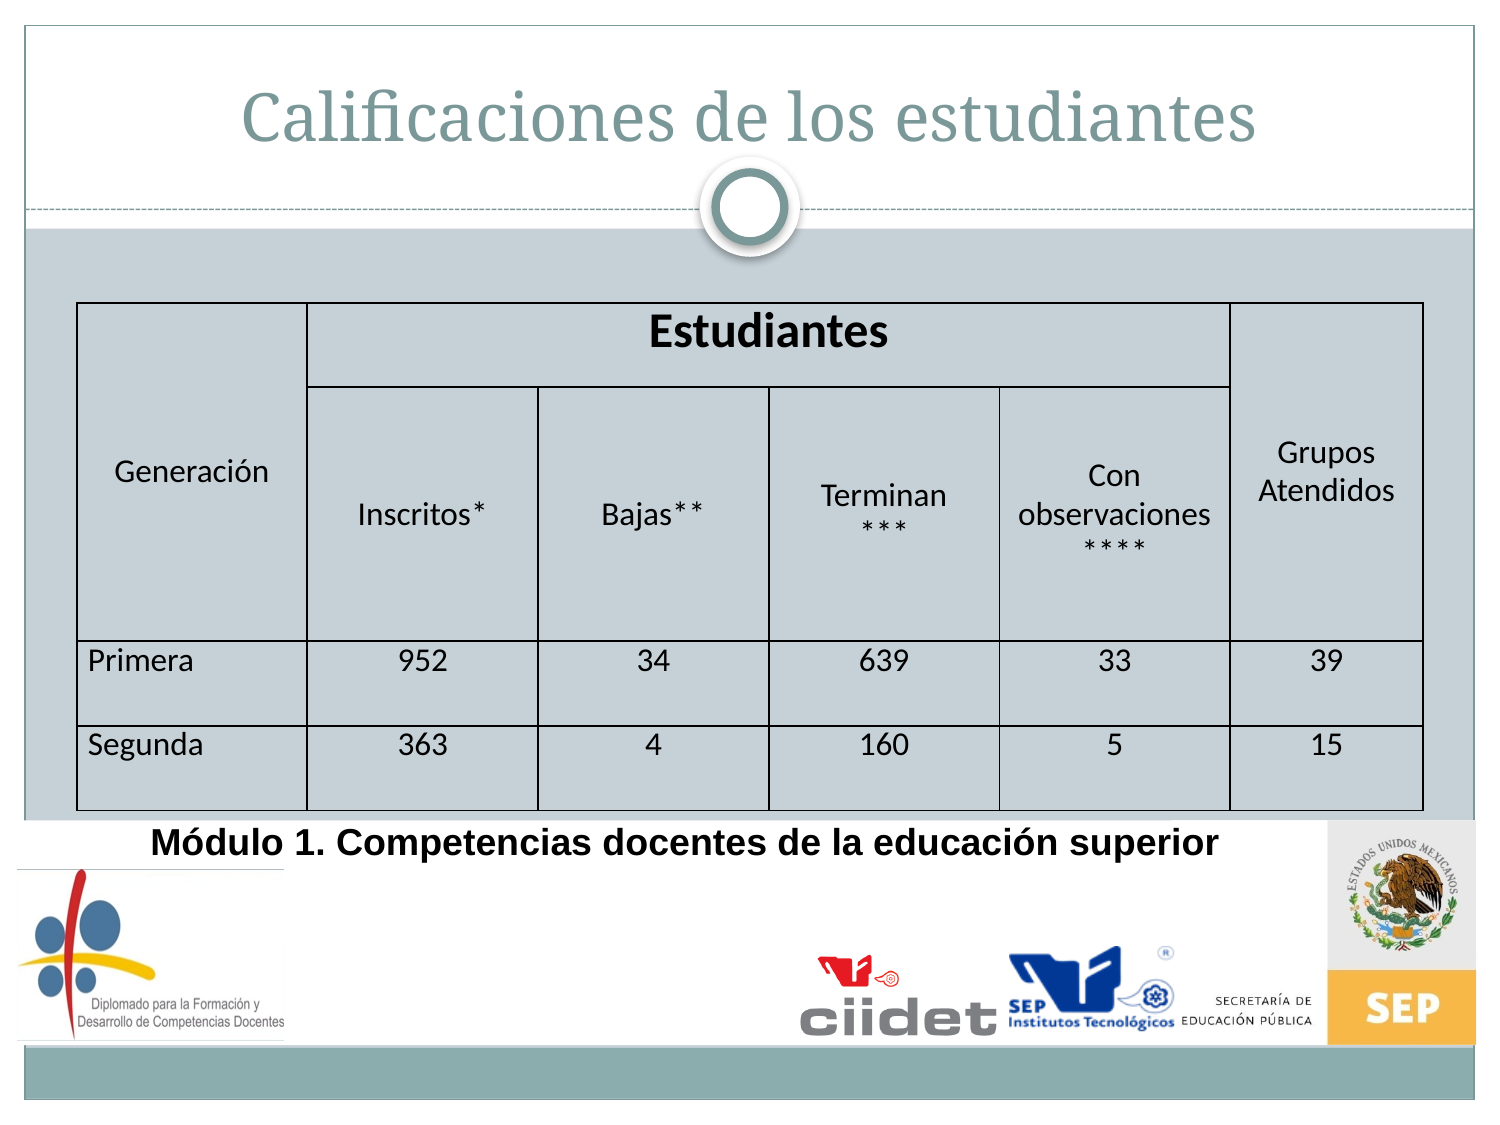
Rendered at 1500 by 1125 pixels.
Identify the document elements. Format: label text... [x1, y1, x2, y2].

table_cell Terminan *** [770, 388, 999, 640]
picture [17, 869, 284, 1041]
table_cell 5 [1000, 727, 1229, 810]
table_cell Segunda [78, 727, 306, 810]
table_cell 33 [1000, 642, 1229, 725]
picture [1009, 820, 1477, 1045]
table_cell 639 [770, 642, 999, 725]
table_header Grupos Atendidos [1231, 304, 1422, 640]
table_cell 39 [1231, 642, 1422, 725]
table_cell 952 [308, 642, 537, 725]
table_cell Primera [78, 642, 306, 725]
table_cell 4 [539, 727, 768, 810]
title Calificaciones de los estudiantes [49, 37, 1450, 163]
table_cell 34 [539, 642, 768, 725]
text_box Módulo 1. Competencias docentes de la educación superior [135, 810, 1282, 916]
table_header Estudiantes [308, 304, 1229, 386]
table_cell Inscritos* [308, 388, 537, 640]
table_header Generación [78, 304, 306, 640]
table_cell 363 [308, 727, 537, 810]
table_cell Con observaciones **** [1000, 388, 1229, 640]
table_cell 160 [770, 727, 999, 810]
table_cell Bajas** [539, 388, 768, 640]
table_cell 15 [1231, 727, 1422, 810]
